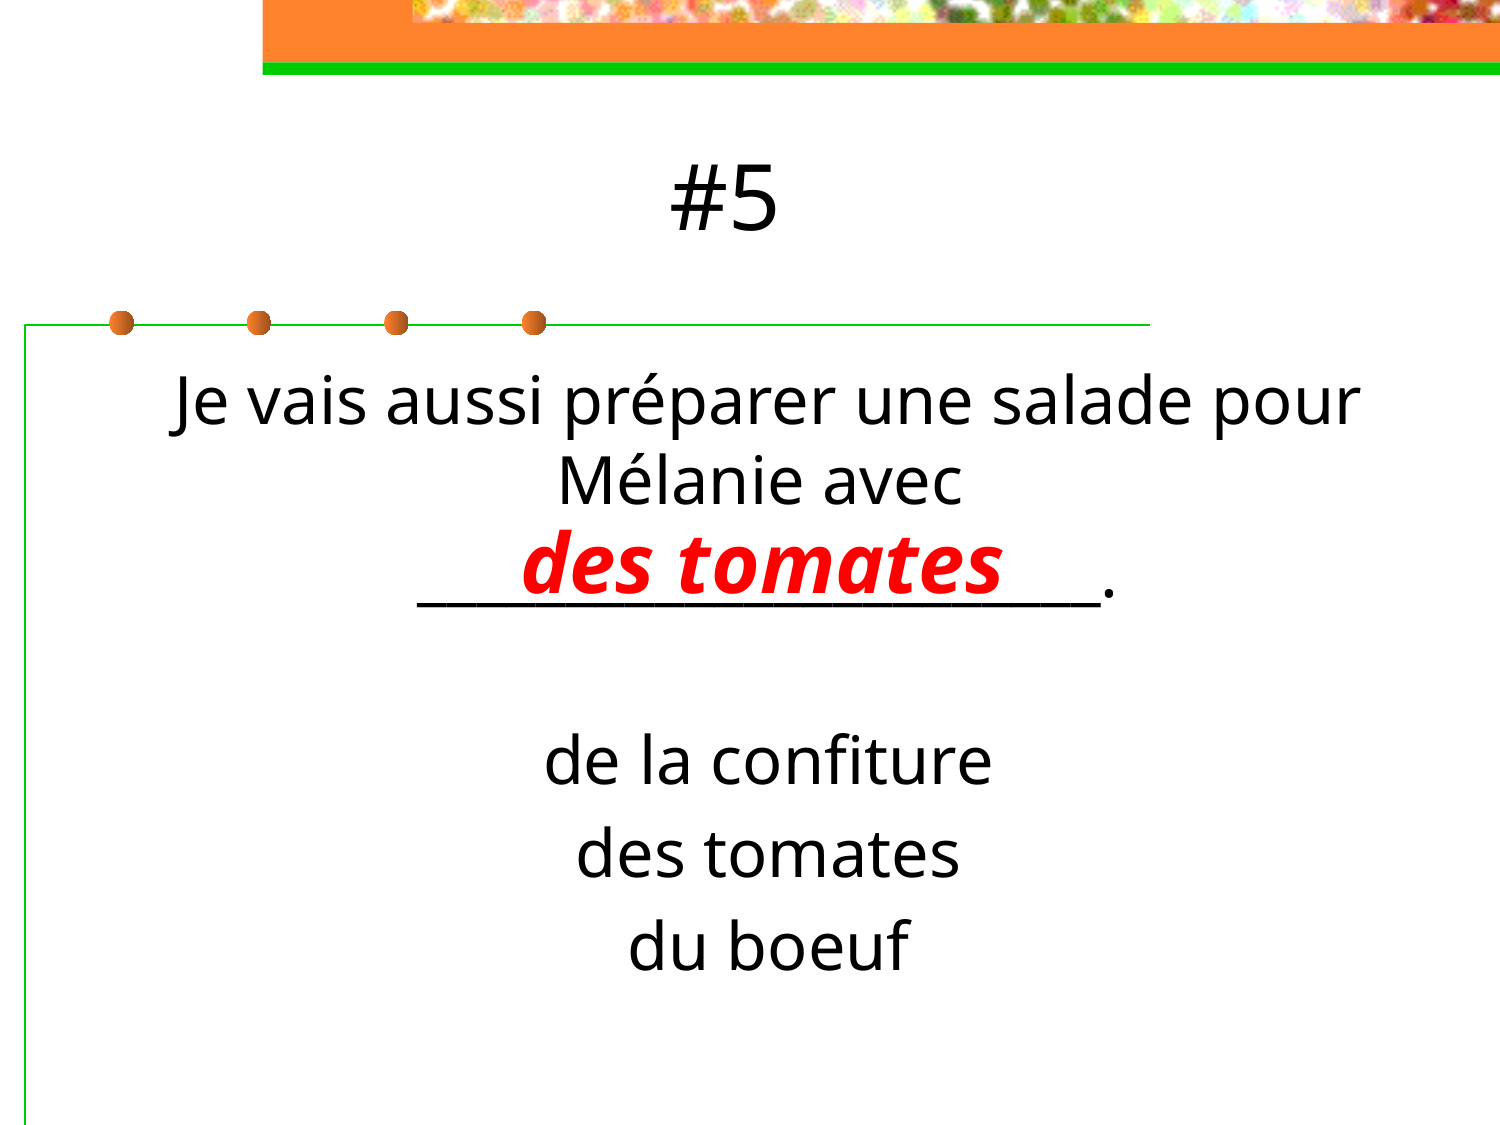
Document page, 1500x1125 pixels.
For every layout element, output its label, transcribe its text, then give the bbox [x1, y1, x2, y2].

list Je vais aussi préparer une salade pour Mélanie avec _______________________. de la confiture des tomates du boeuf [87, 350, 1450, 1025]
picture [412, 0, 1500, 23]
title #5 [87, 99, 1363, 288]
text_box des tomates [375, 502, 1150, 618]
